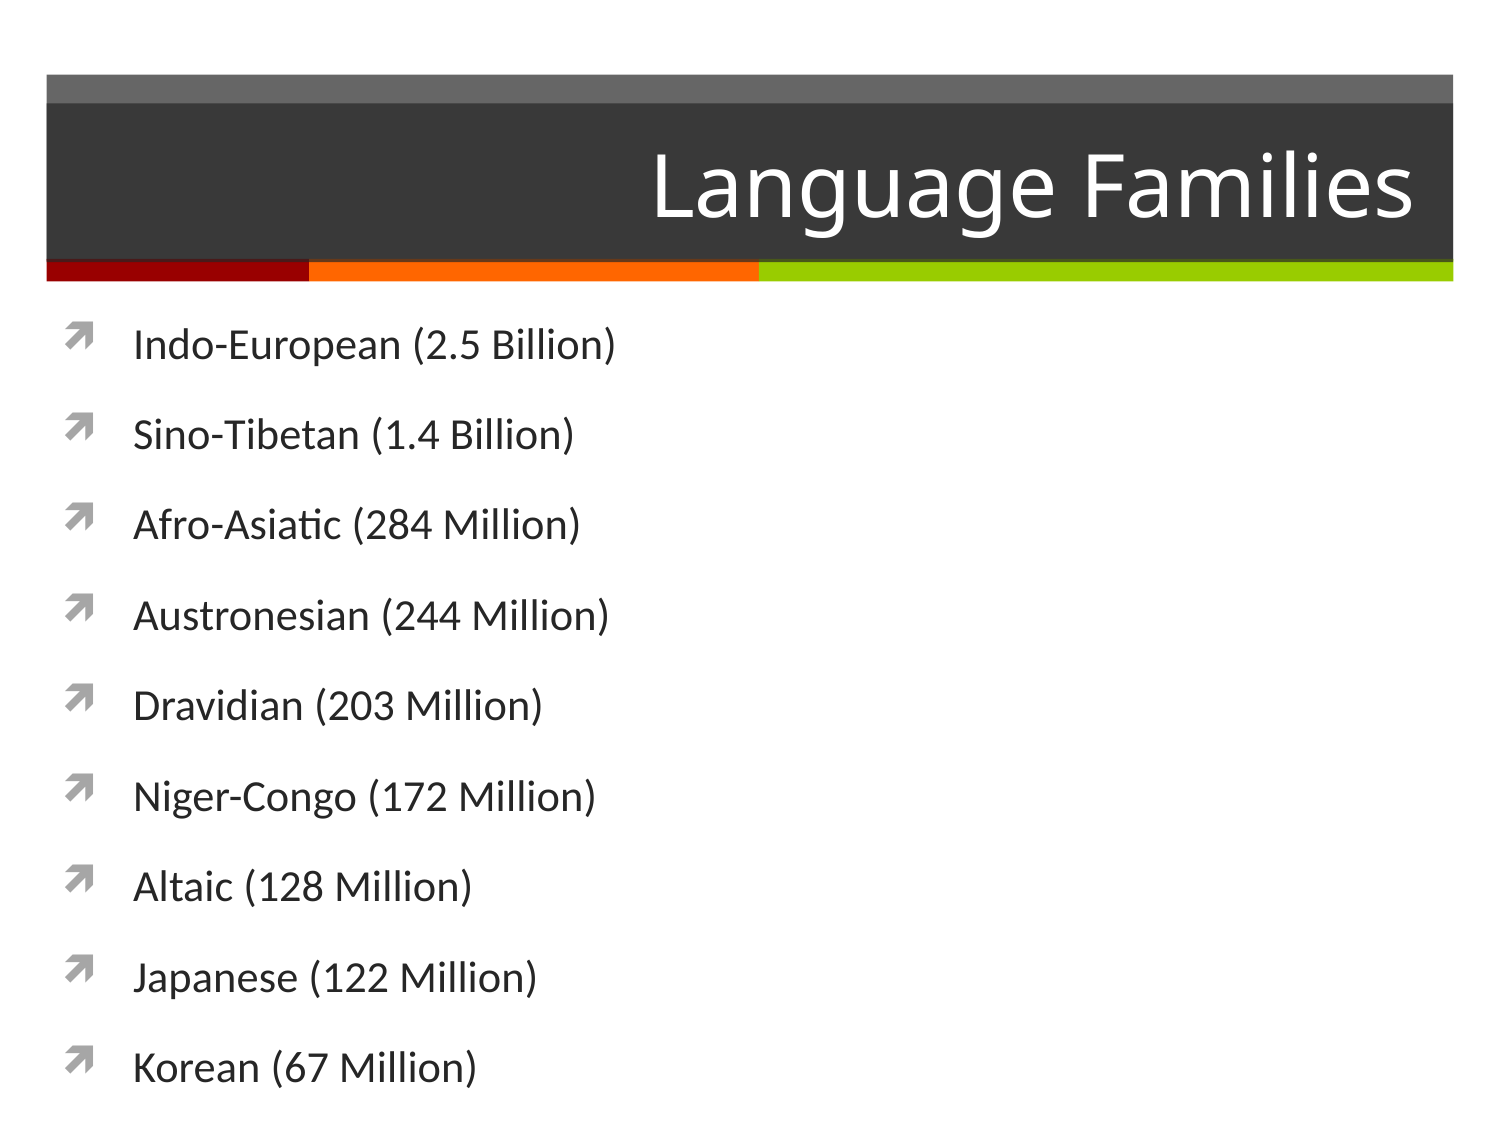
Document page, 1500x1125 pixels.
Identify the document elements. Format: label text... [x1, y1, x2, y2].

title Language Families [46, 103, 1454, 263]
list Indo-European (2.5 Billion) Sino-Tibetan (1.4 Billion) Afro-Asiatic (284 Million) Austronesian (244 Million) Dravidian (203 Million) Niger-Congo (172 Million) Altaic (128 Million) Japanese (122 Million) Korean (67 Million) [46, 307, 1454, 1106]
